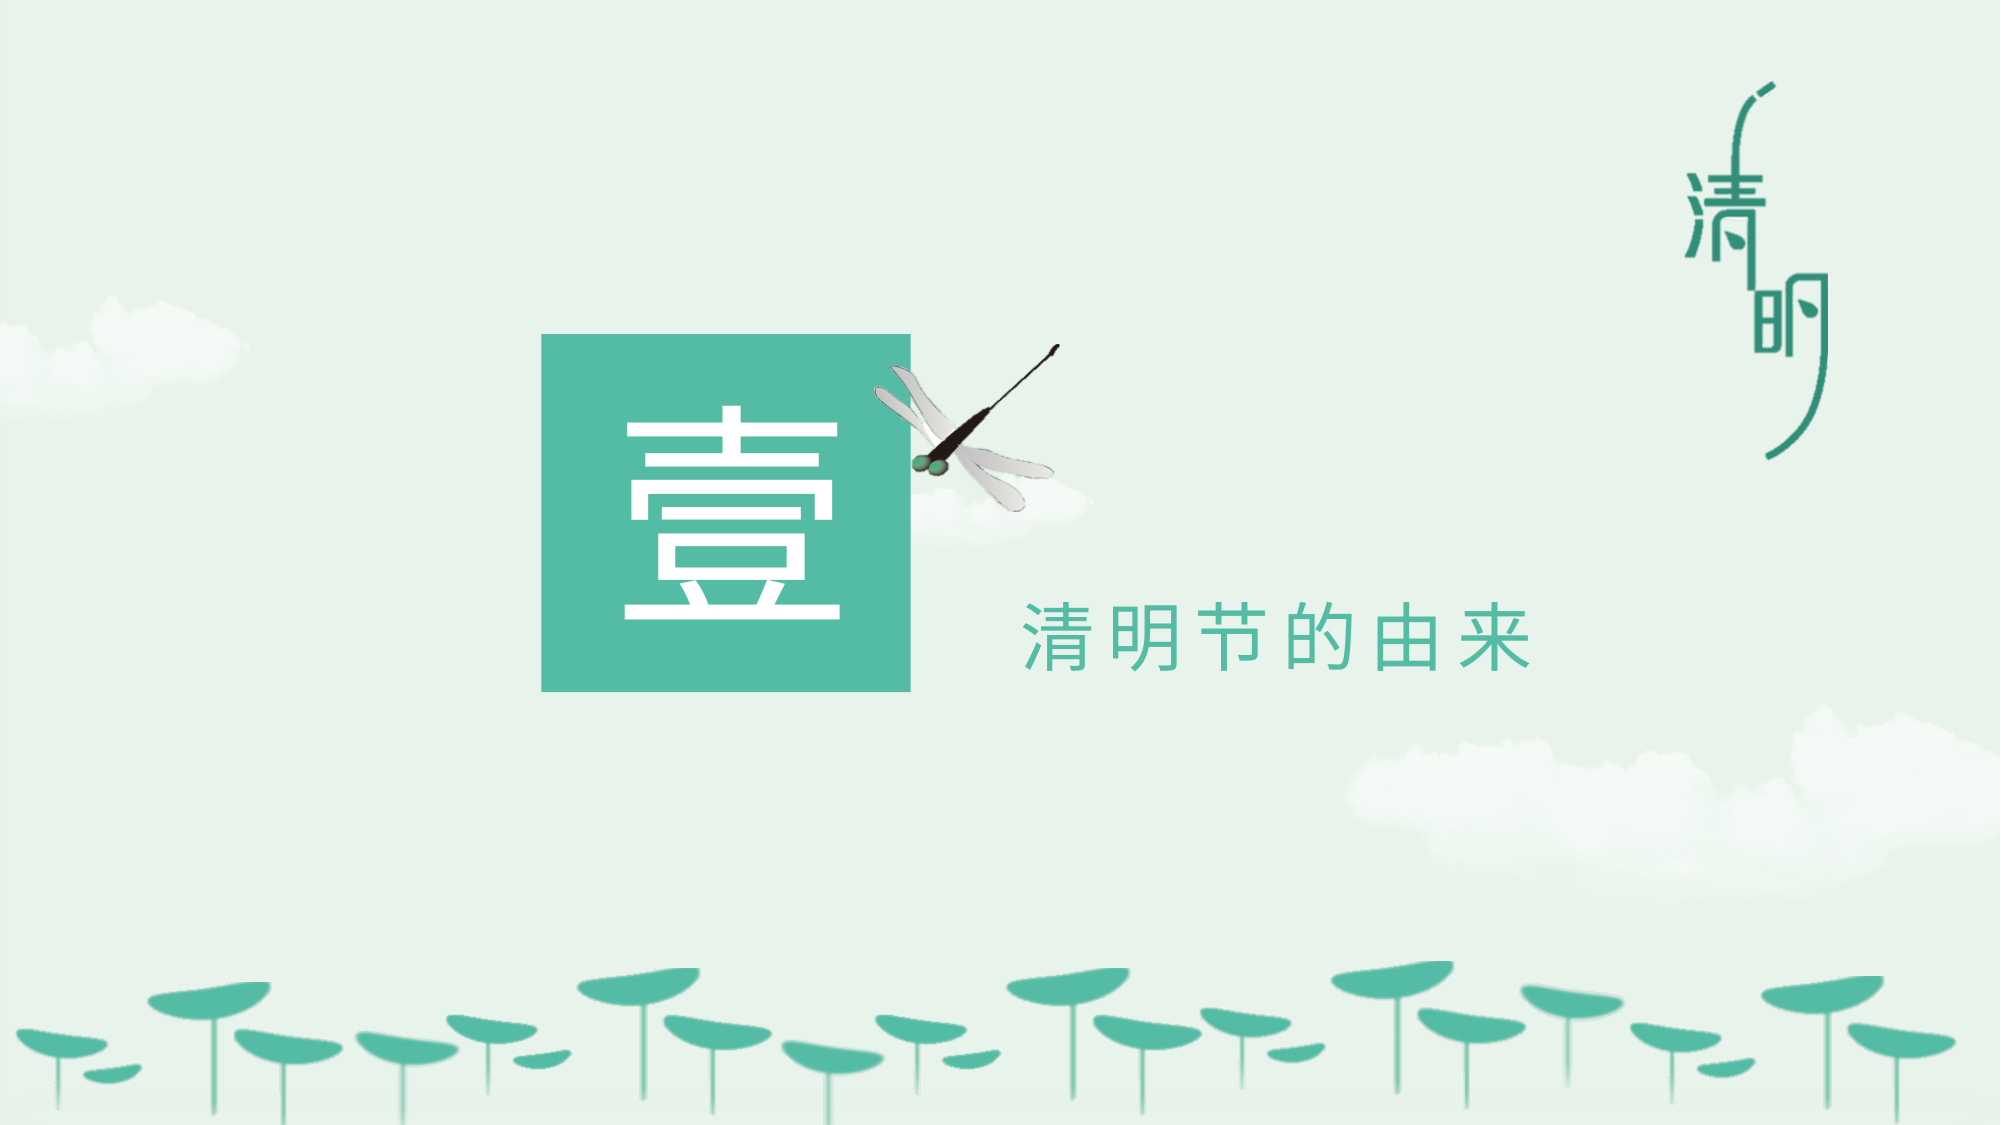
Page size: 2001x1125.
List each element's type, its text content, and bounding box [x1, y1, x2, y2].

picture [0, 0, 2001, 1125]
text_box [12, 890, 1979, 1125]
text_box 清明节的由来 [1048, 583, 1656, 688]
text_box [541, 334, 1048, 693]
